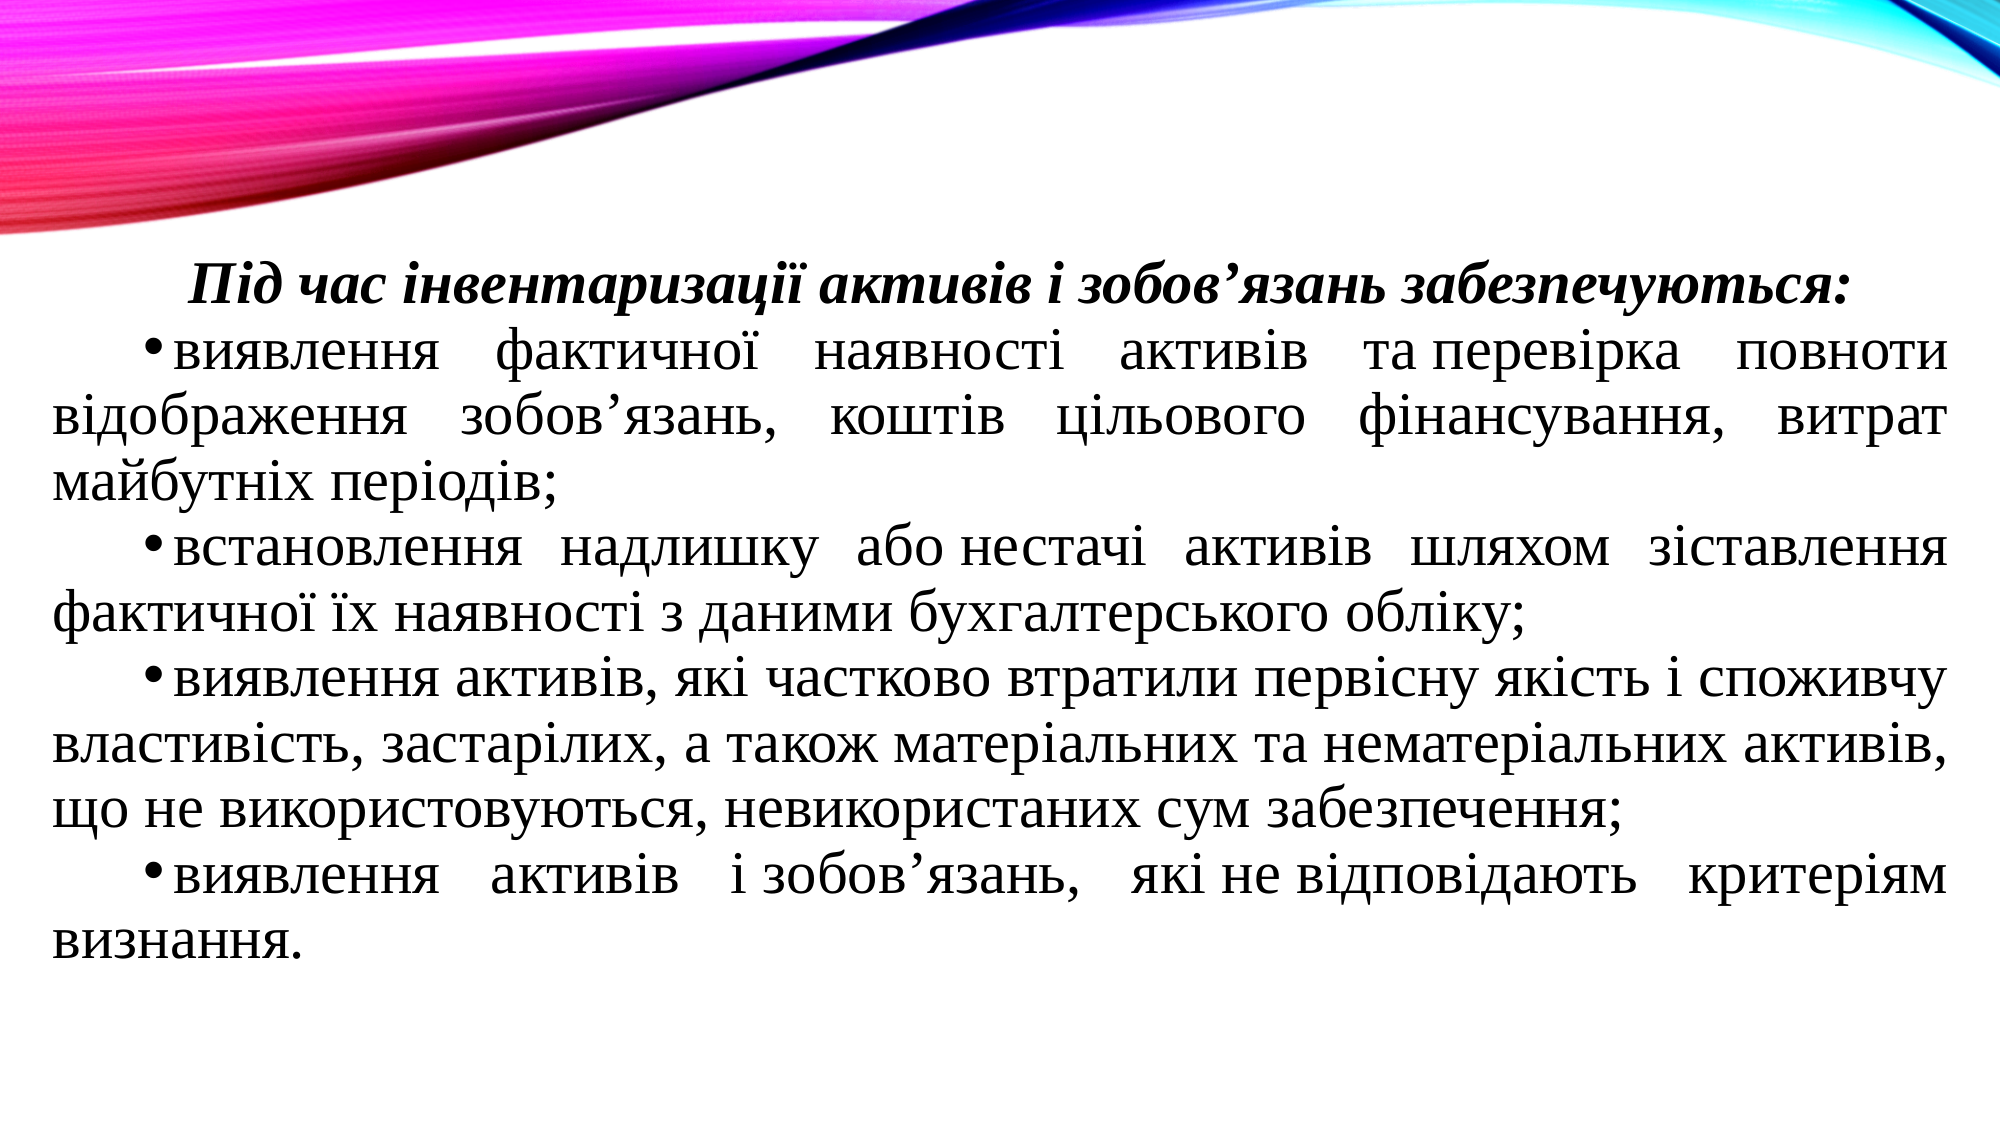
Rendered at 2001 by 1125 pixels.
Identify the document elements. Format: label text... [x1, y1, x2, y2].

picture [0, 0, 2000, 237]
picture [1890, 0, 2000, 75]
list Під час інвентаризації активів і зобов’язань забезпечуються: виявлення фактичної наявності активів та перевірка повноти відображення зобов’язань, коштів цільового фінансування, витрат майбутніх періодів; встановлення надлишку або нестачі активів шляхом зіставлення фактичної їх наявності з даними бухгалтерського обліку; виявлення активів, які частково втратили первісну якість і споживчу властивість, застарілих, а також матеріальних та нематеріальних активів, що не використовуються, невикористаних сум забезпечення; виявлення активів і зобов’язань, які не відповідають критеріям визнання. [37, 243, 1966, 1100]
picture [1910, 0, 2000, 45]
